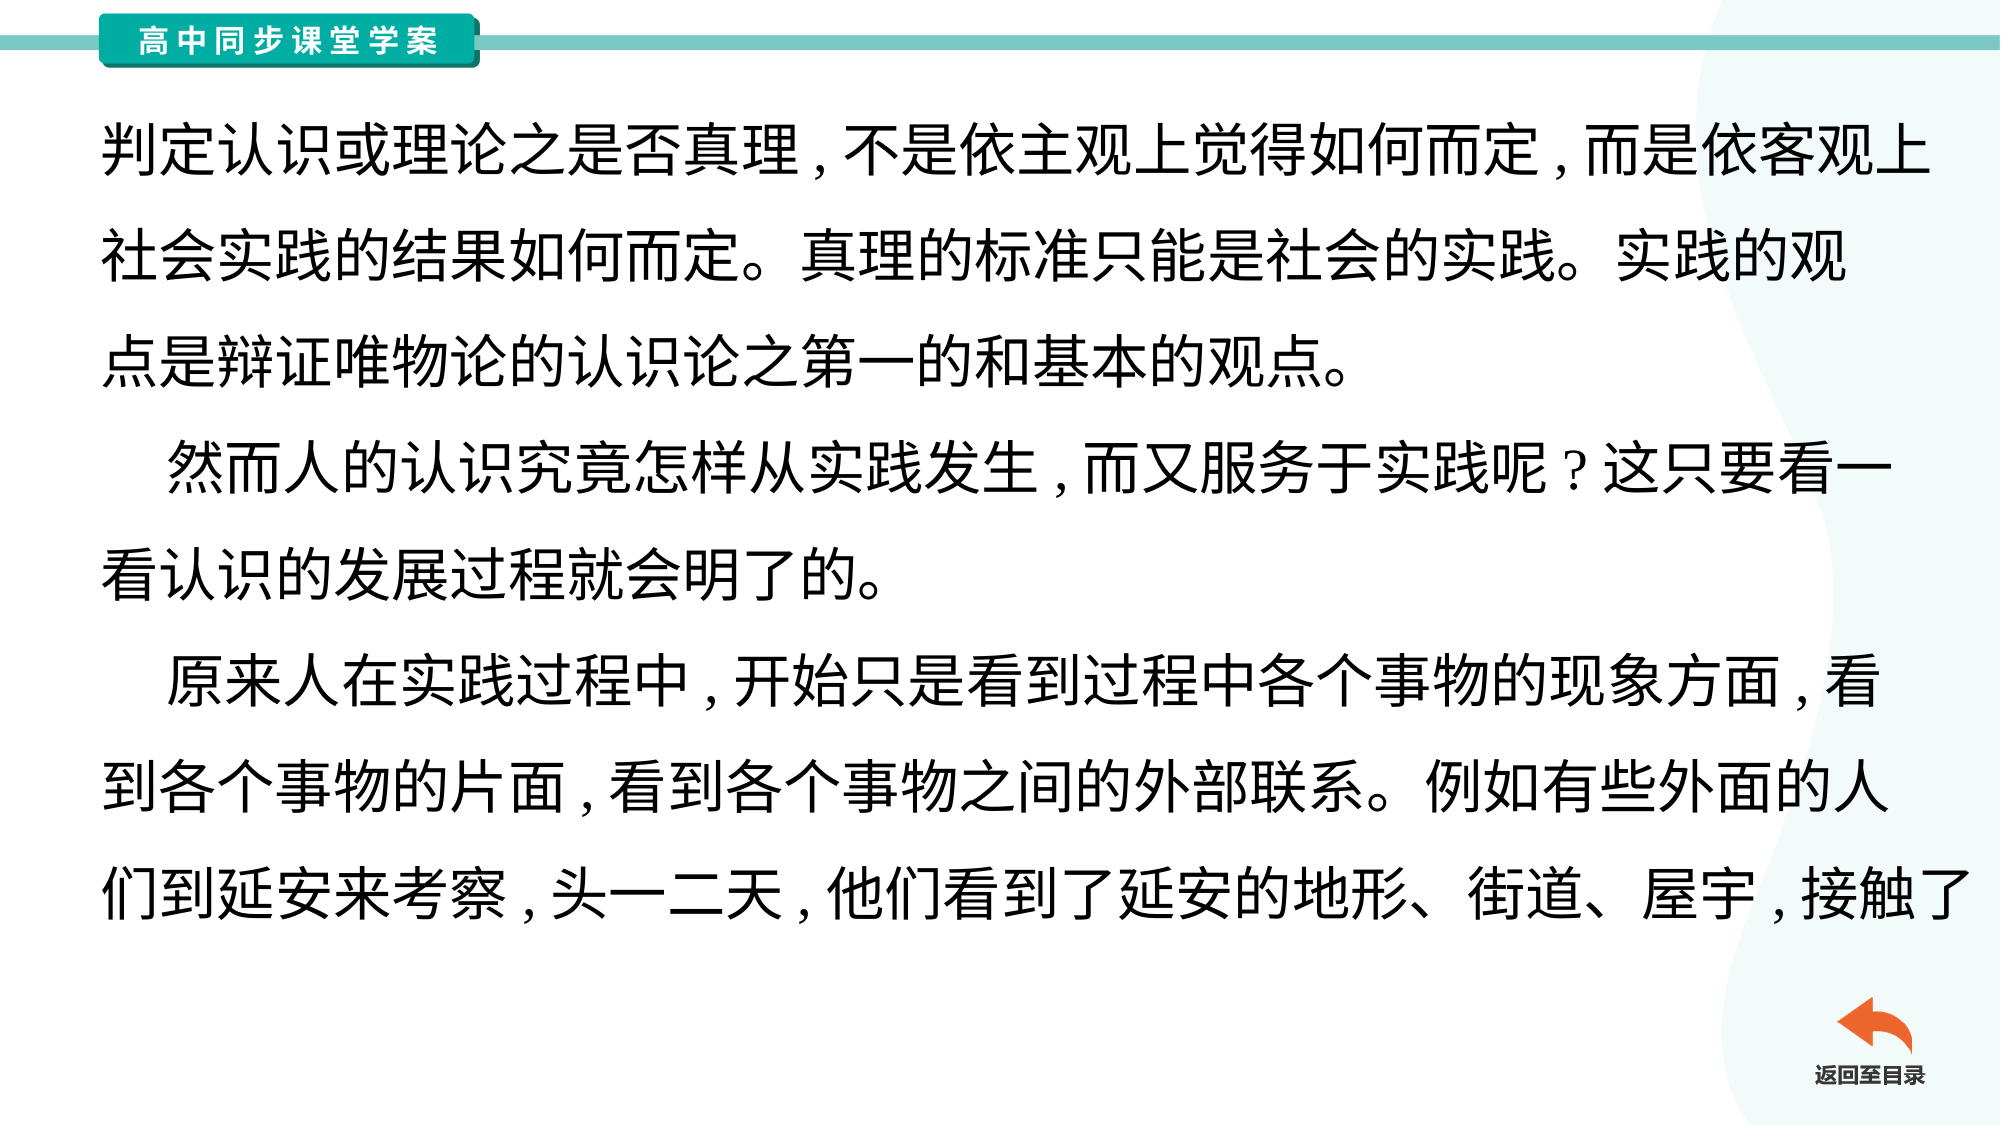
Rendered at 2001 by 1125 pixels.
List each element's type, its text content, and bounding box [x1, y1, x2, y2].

picture [0, 0, 2000, 1125]
text_box 判定认识或理论之是否真理,不是依主观上觉得如何而定,而是依客观上 社会实践的结果如何而定。真理的标准只能是社会的实践。实践的观 点是辩证唯物论的认识论之第一的和基本的观点。 然而人的认识究竟怎样从实践发生,而又服务于实践呢?这只要看一 看认识的发展过程就会明了的。 原来人在实践过程中,开始只是看到过程中各个事物的现象方面,看 到各个事物的片面,看到各个事物之间的外部联系。例如有些外面的人 们到延安来考察,头一二天,他们看到了延安的地形、街道、屋宇,接触了 [100, 76, 1899, 927]
